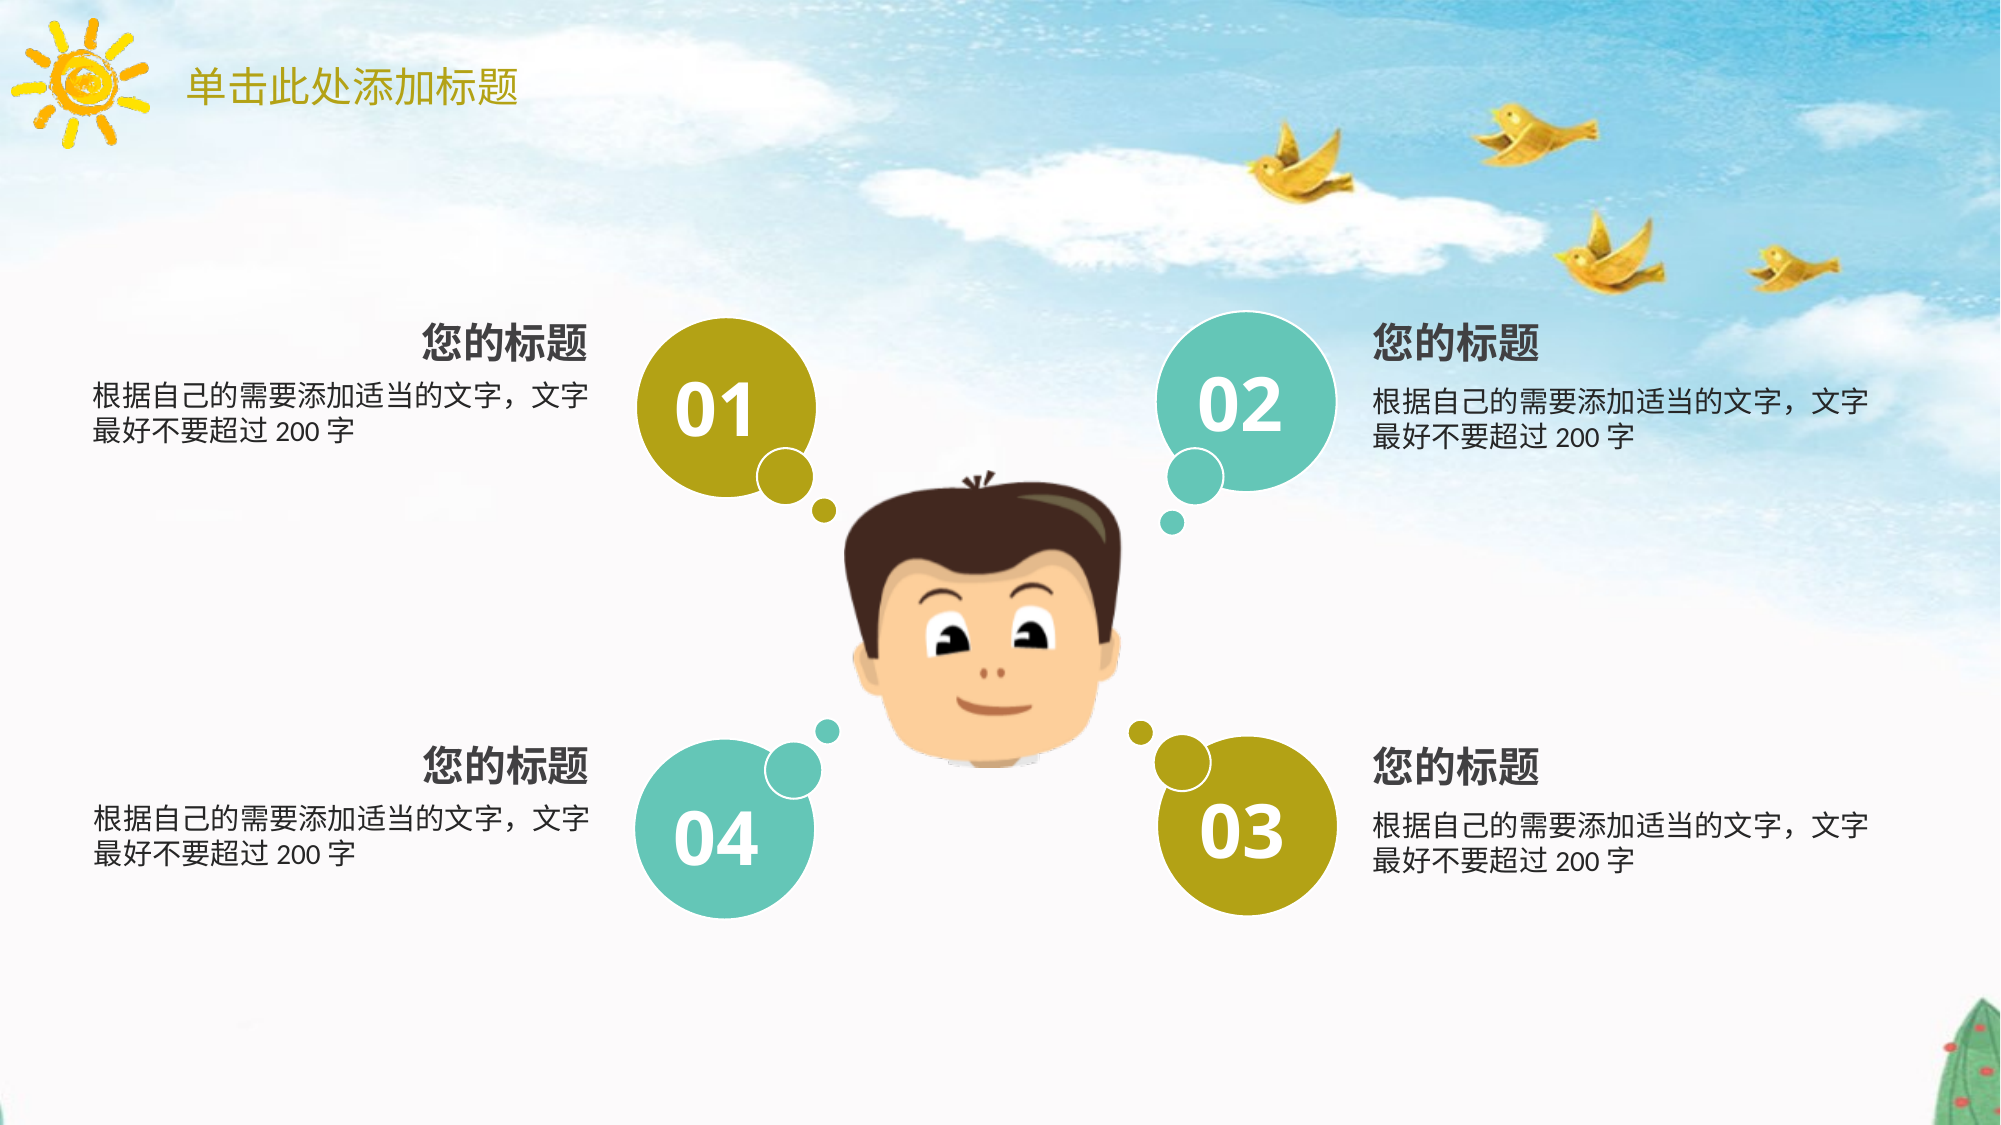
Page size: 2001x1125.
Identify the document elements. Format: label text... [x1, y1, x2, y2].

text_box [809, 496, 839, 525]
text_box 根据自己的需要添加适当的文字，文字最好不要超过200字 [79, 792, 610, 878]
text_box 根据自己的需要添加适当的文字，文字最好不要超过200字 [1358, 799, 1889, 885]
text_box 您的标题 [407, 732, 634, 798]
text_box [1154, 310, 1338, 494]
text_box [1165, 450, 1225, 507]
picture [0, 0, 2001, 1125]
text_box 您的标题 [406, 309, 633, 375]
text_box 您的标题 [1358, 733, 1584, 799]
text_box 01 [659, 354, 789, 460]
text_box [636, 715, 839, 923]
text_box [1133, 718, 1155, 747]
text_box 根据自己的需要添加适当的文字，文字最好不要超过200字 [78, 370, 609, 455]
text_box 您的标题 [1358, 309, 1584, 375]
text_box [1152, 733, 1212, 793]
text_box [1156, 734, 1339, 918]
text_box [755, 447, 816, 507]
text_box [1158, 508, 1187, 537]
text_box 03 [1184, 775, 1314, 881]
text_box [634, 316, 819, 500]
text_box 单击此处添加标题 [170, 53, 545, 119]
text_box 根据自己的需要添加适当的文字，文字最好不要超过200字 [1358, 375, 1889, 461]
text_box 02 [1182, 349, 1312, 454]
